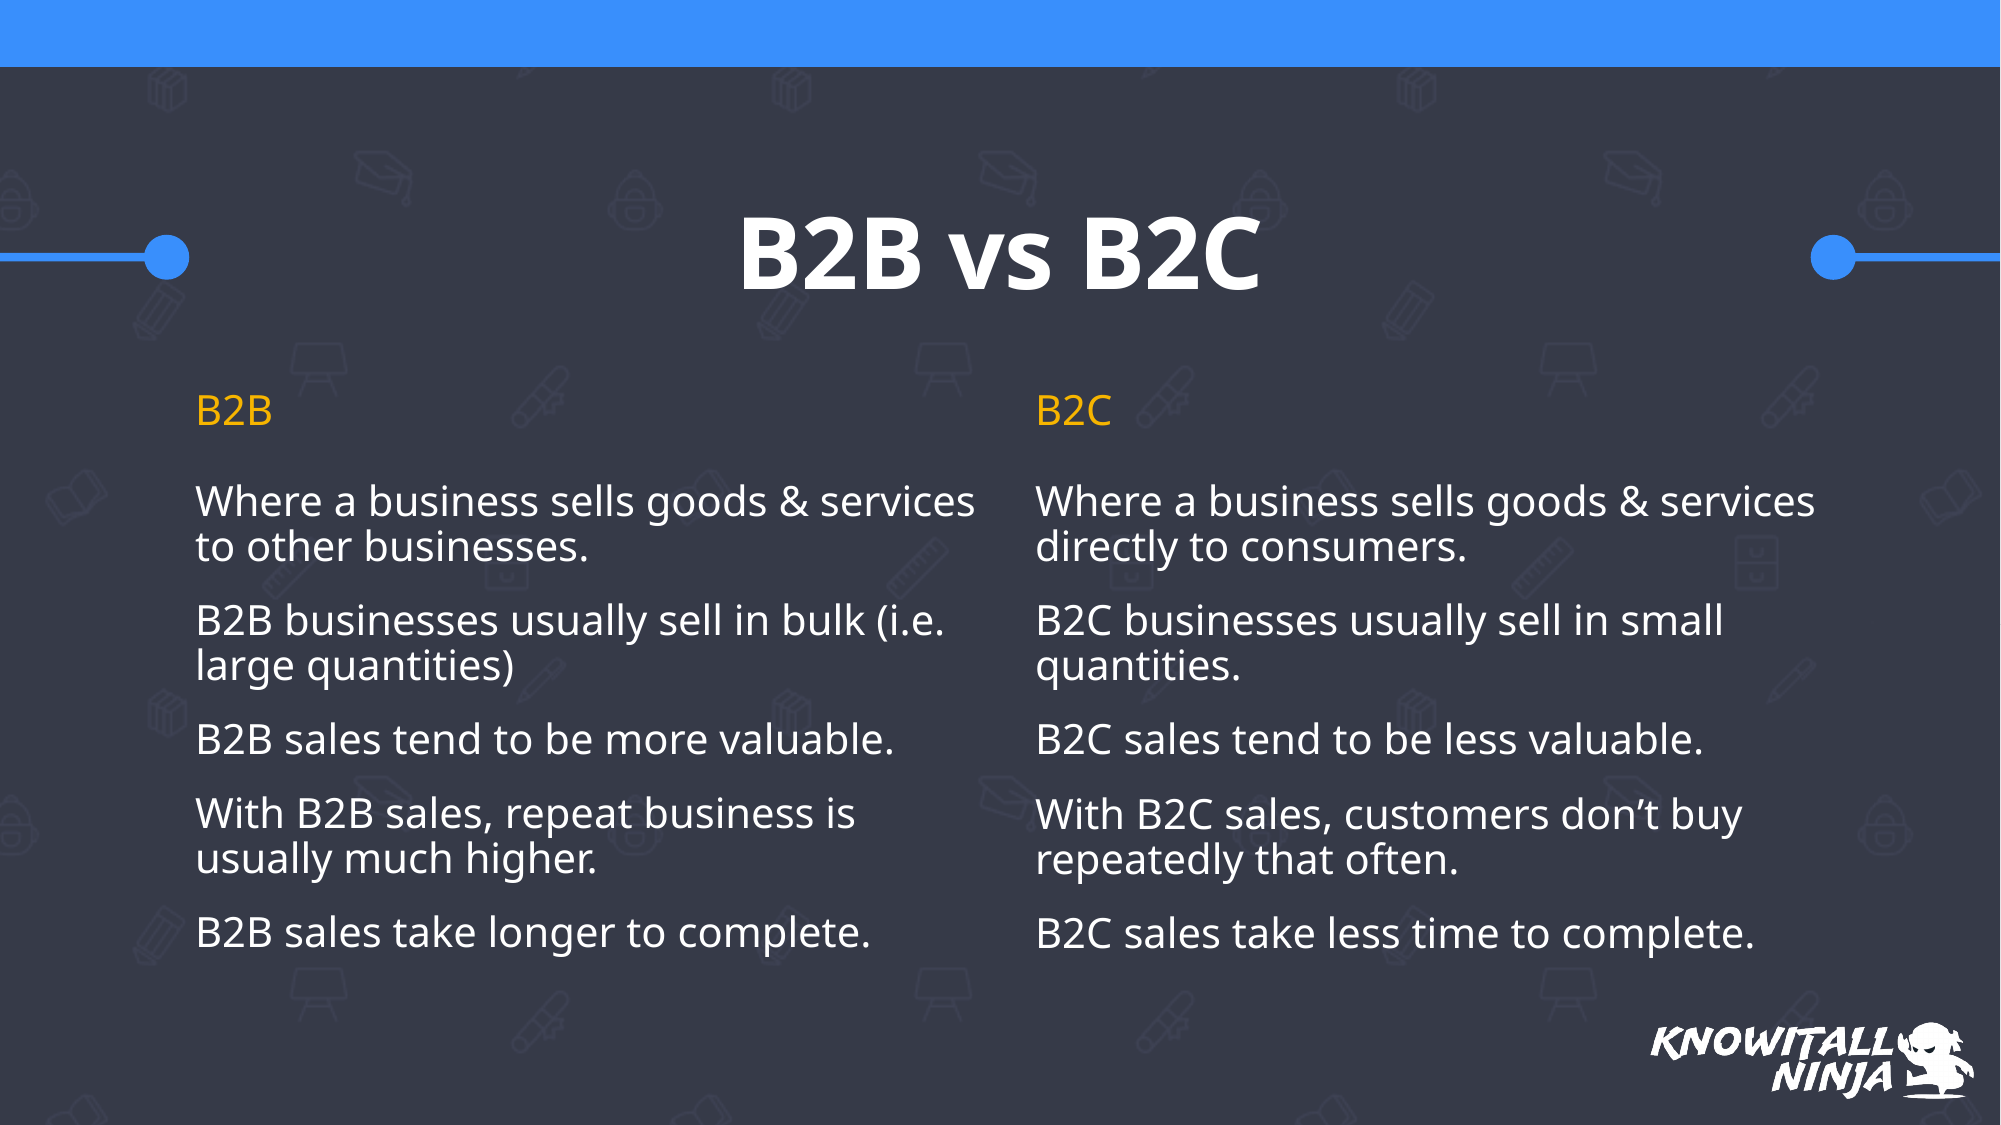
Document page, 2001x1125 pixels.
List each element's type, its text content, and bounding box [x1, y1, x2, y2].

list Where a business sells goods & services directly to consumers. B2C businesses usually sell in small quantities. B2C sales tend to be less valuable. With B2C sales, customers don’t buy repeatedly that often. B2C sales take less time to complete. [1020, 472, 1830, 1027]
list B2C [1020, 351, 1830, 472]
list B2B [180, 379, 990, 472]
picture [0, 0, 2001, 1125]
title B2B vs B2C [180, 140, 1821, 379]
list Where a business sells goods & services to other businesses. B2B businesses usually sell in bulk (i.e. large quantities) B2B sales tend to be more valuable. With B2B sales, repeat business is usually much higher. B2B sales take longer to complete. [180, 472, 990, 1027]
